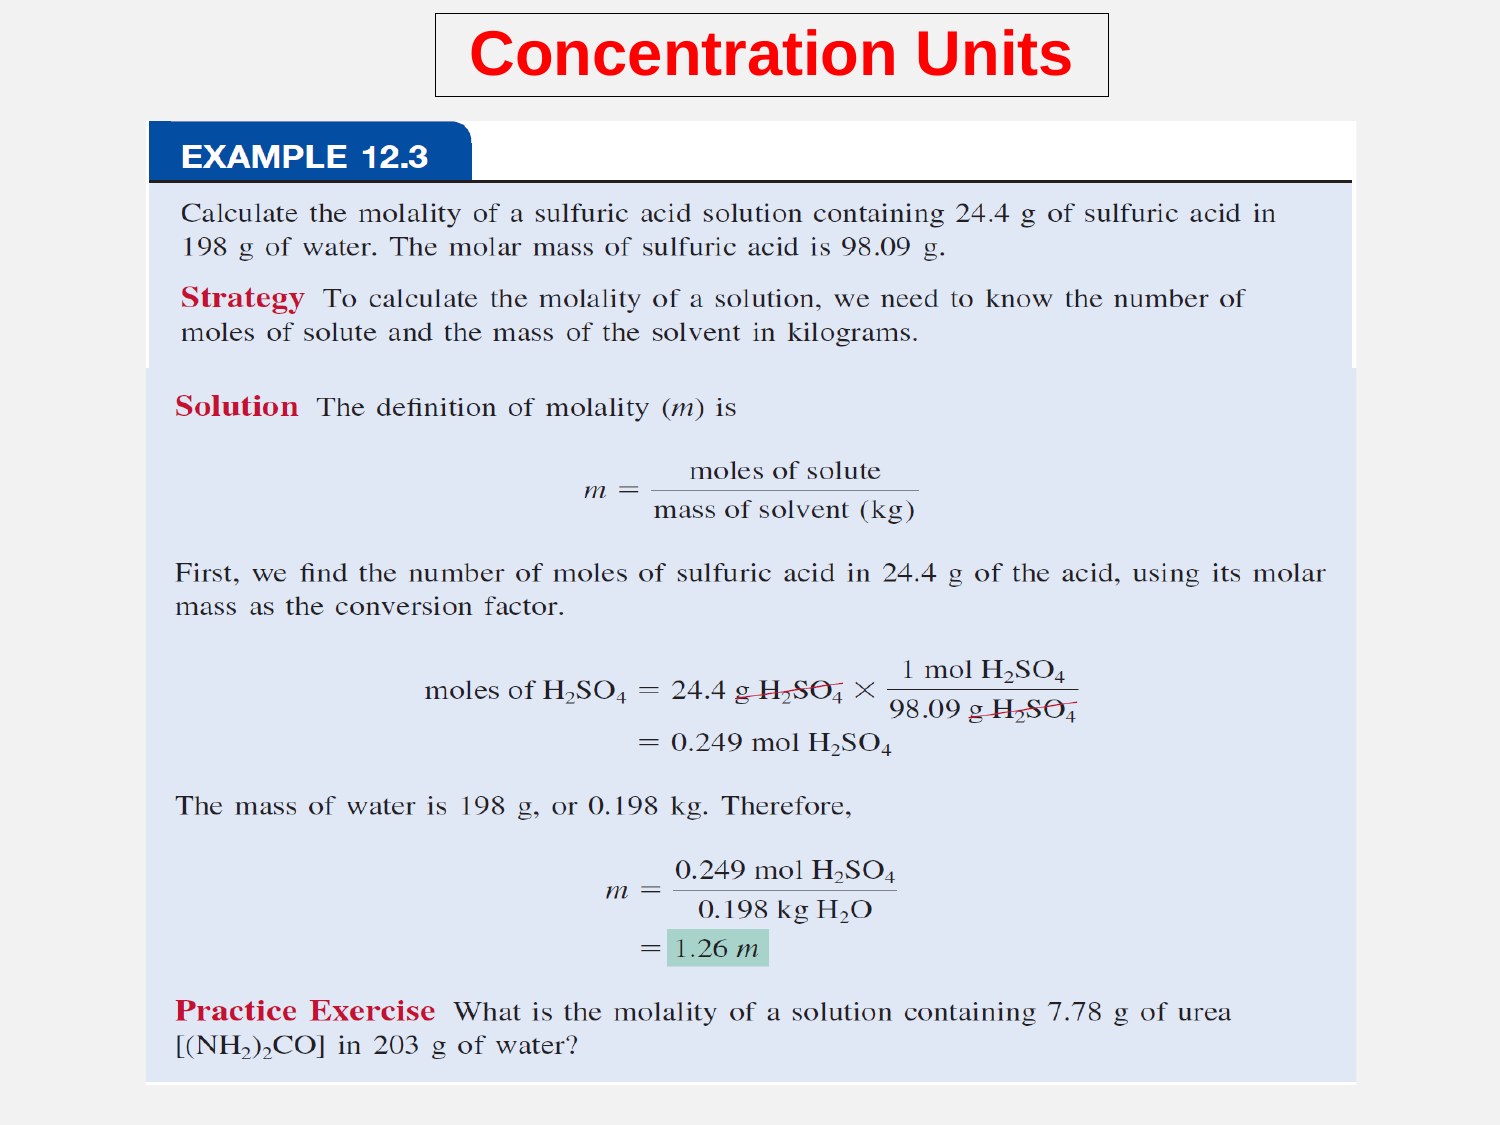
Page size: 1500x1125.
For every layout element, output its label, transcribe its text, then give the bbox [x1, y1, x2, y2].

text_box Concentration Units [435, 13, 1109, 97]
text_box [145, 121, 1357, 1085]
